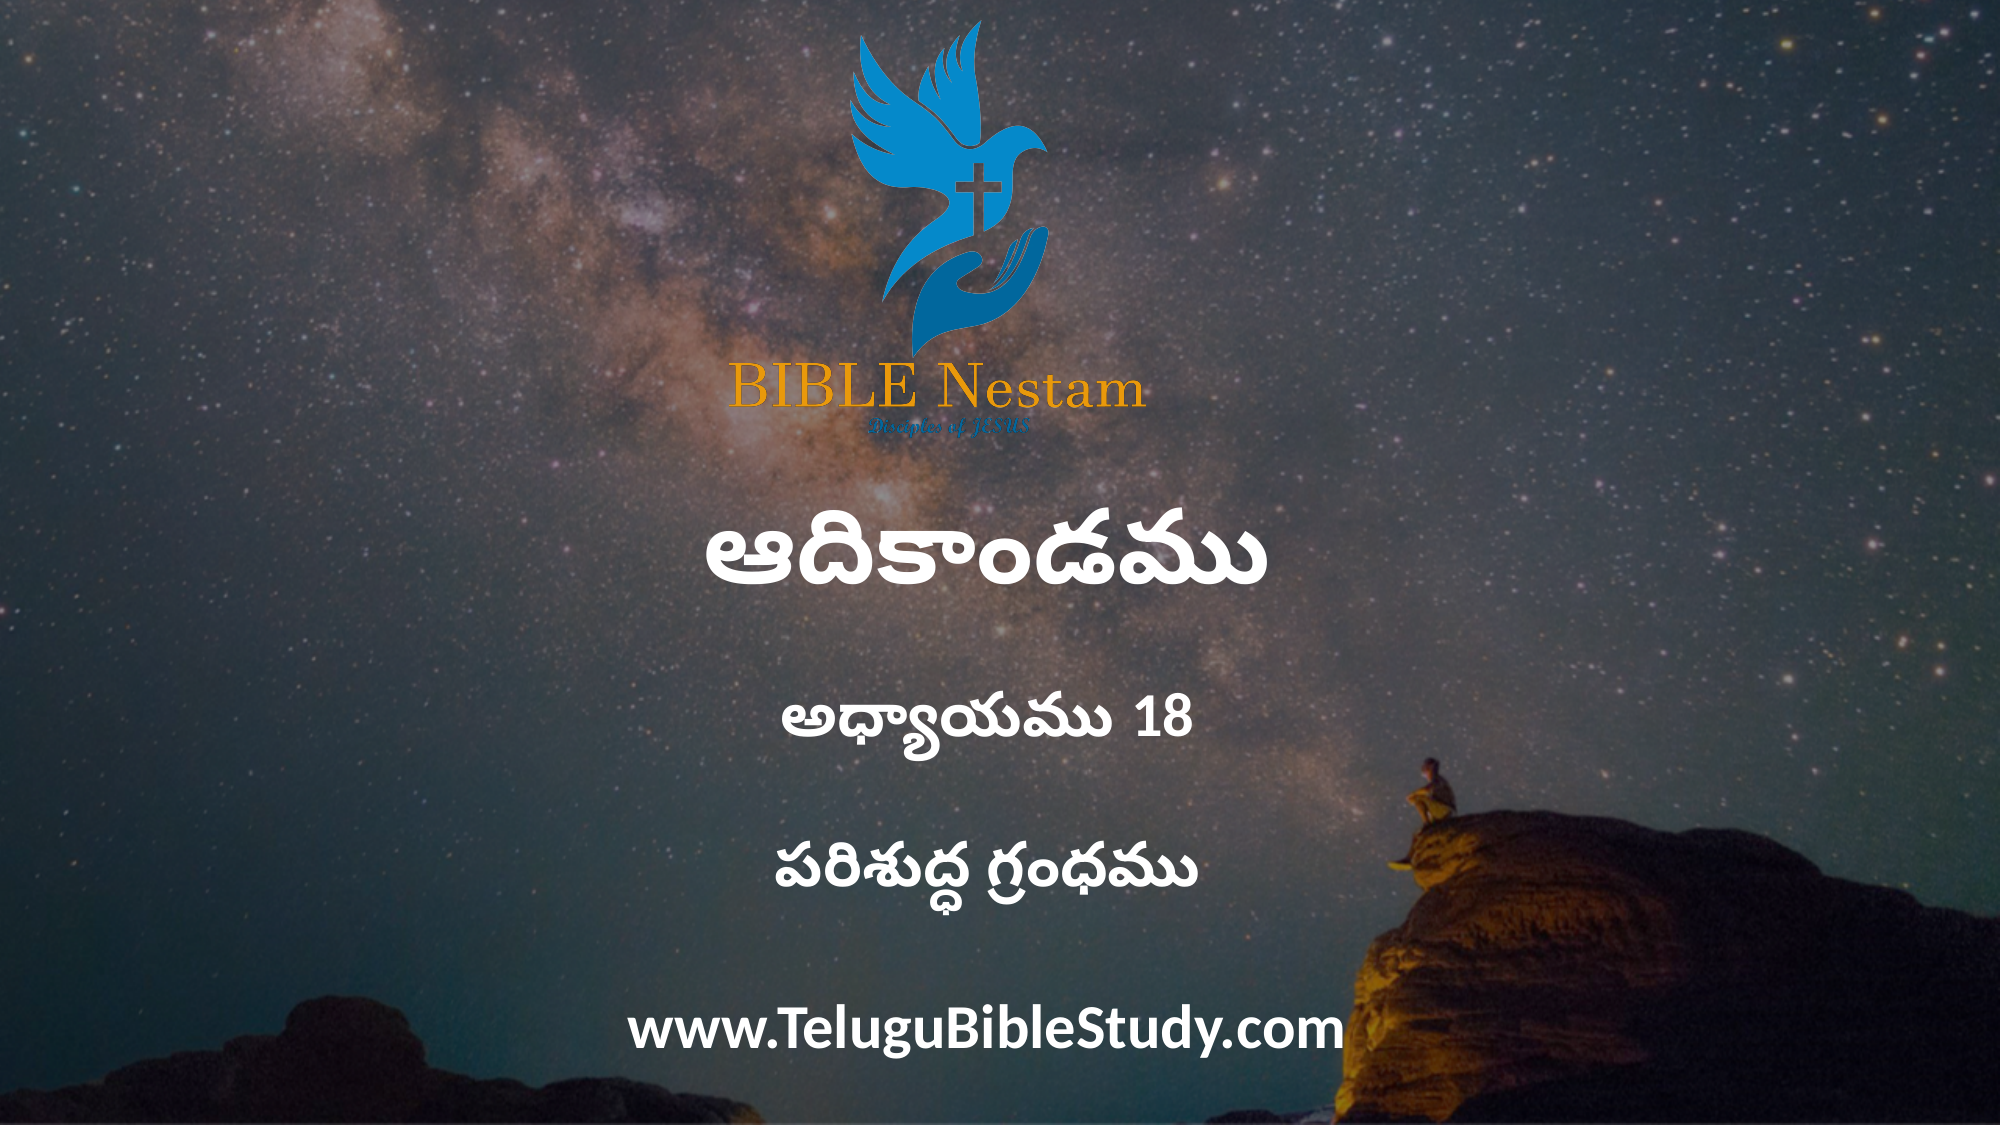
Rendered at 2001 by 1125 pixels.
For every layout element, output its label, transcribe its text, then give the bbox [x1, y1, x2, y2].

title ఆదికాండము [50, 437, 1925, 646]
subtitle అధ్యాయము 18 పరిశుద్ధ గ్రంధము www.TeluguBibleStudy.com [50, 666, 1925, 1084]
picture [0, 0, 2000, 1125]
